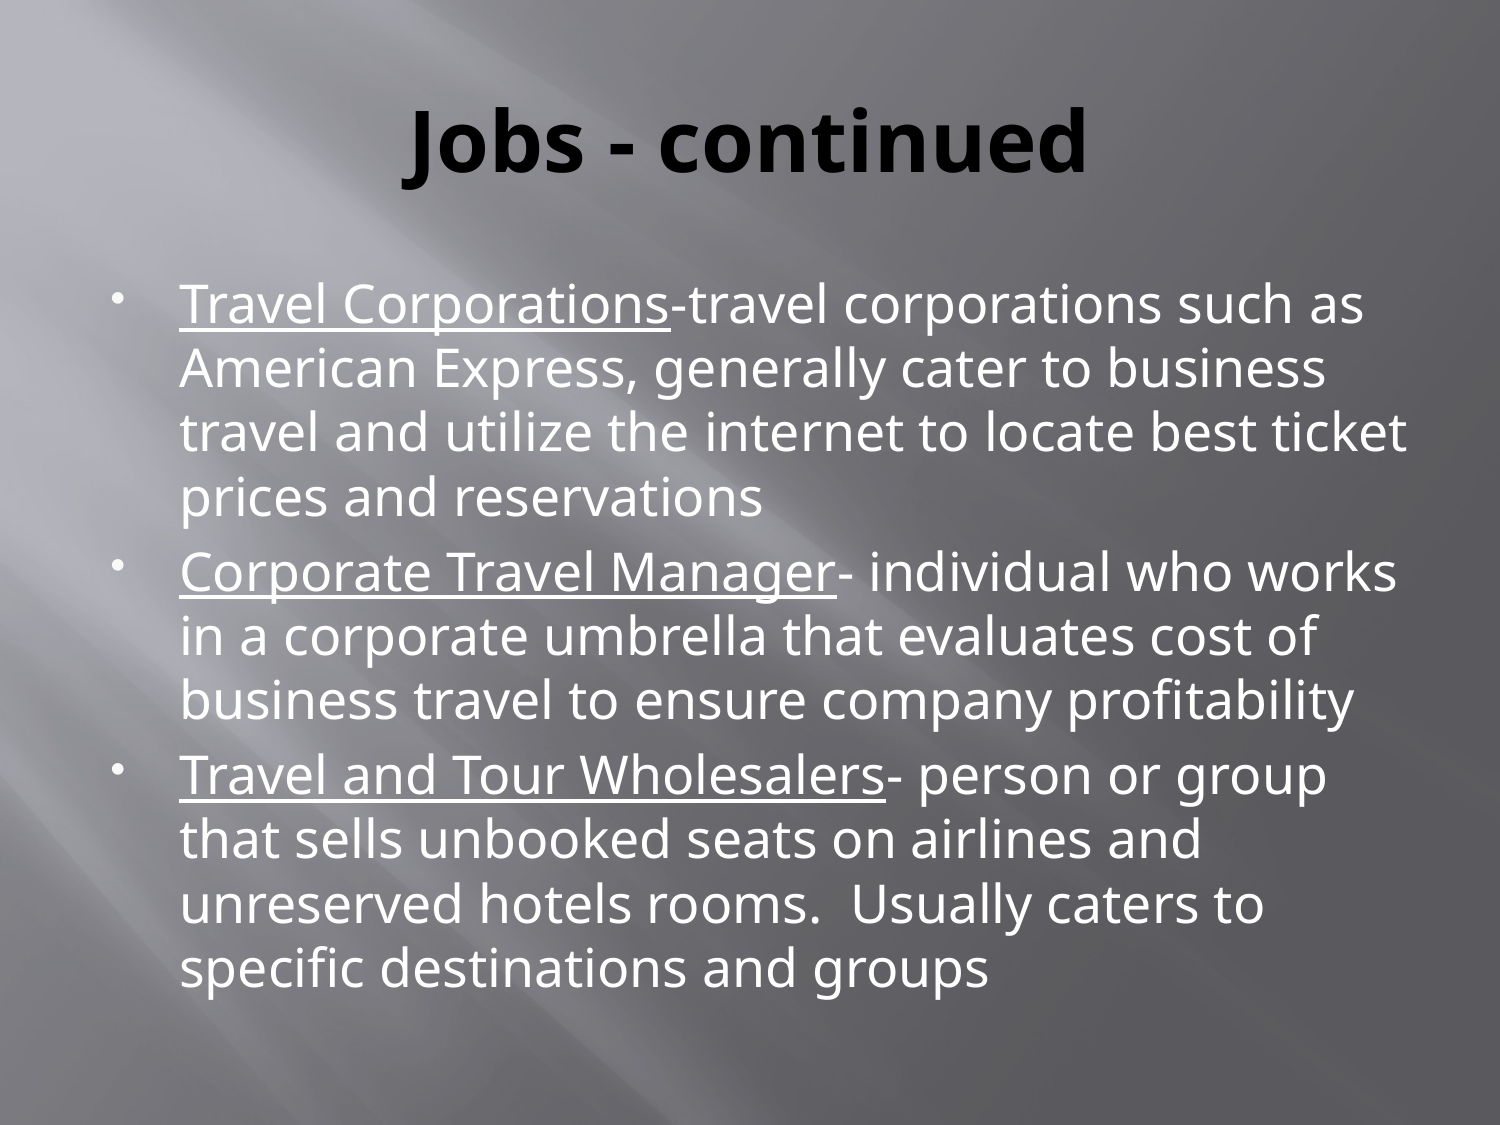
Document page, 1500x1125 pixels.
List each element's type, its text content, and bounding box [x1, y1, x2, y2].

title Jobs - continued [75, 45, 1425, 233]
list Travel Corporations-travel corporations such as American Express, generally cater to business travel and utilize the internet to locate best ticket prices and reservations Corporate Travel Manager- individual who works in a corporate umbrella that evaluates cost of business travel to ensure company profitability Travel and Tour Wholesalers- person or group that sells unbooked seats on airlines and unreserved hotels rooms. Usually caters to specific destinations and groups [75, 262, 1425, 1035]
